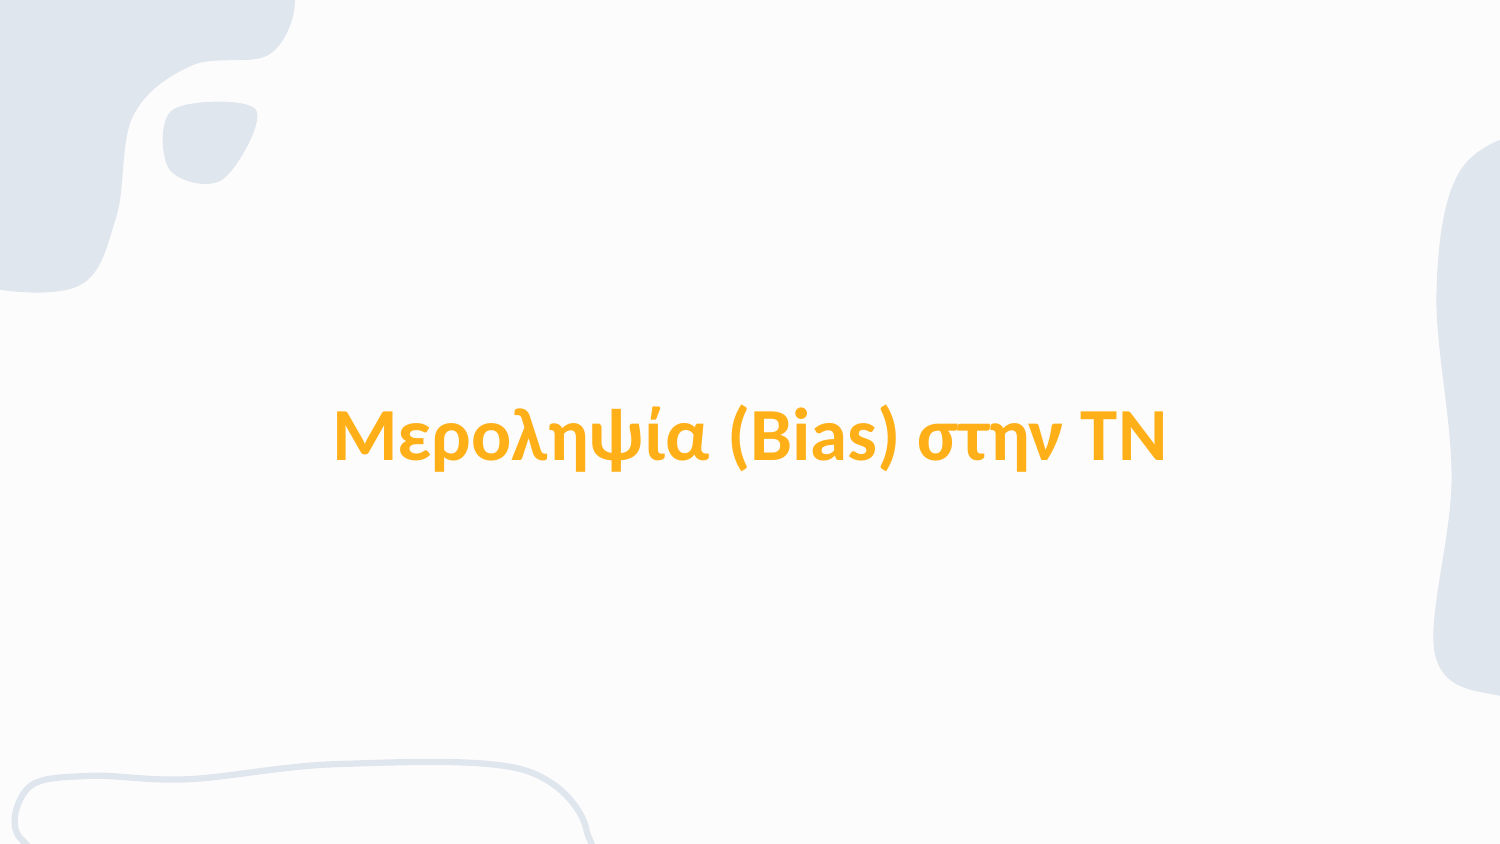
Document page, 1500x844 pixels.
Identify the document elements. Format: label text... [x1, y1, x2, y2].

title Μεροληψία (Bias) στην ΤΝ [294, 357, 1206, 487]
